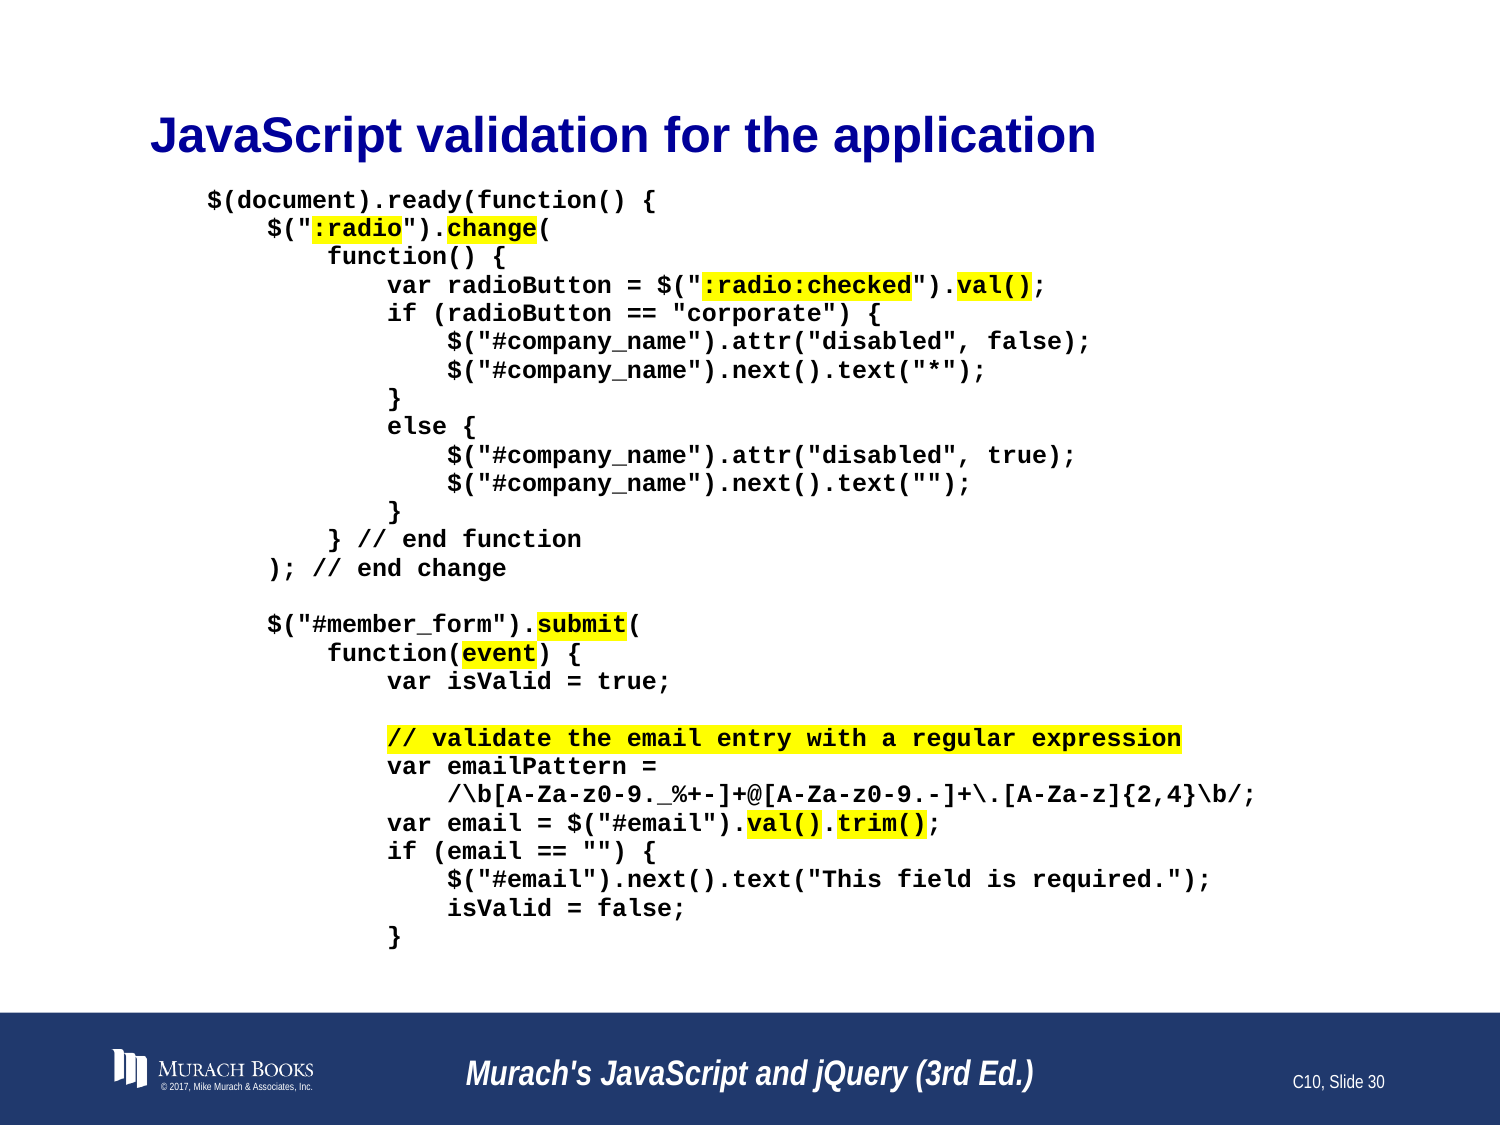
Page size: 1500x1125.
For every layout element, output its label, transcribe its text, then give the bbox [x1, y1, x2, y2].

slide_number C10, Slide 30 [1087, 1025, 1400, 1100]
footer © 2017, Mike Murach & Associates, Inc. [12, 1025, 463, 1100]
title JavaScript validation for the application [150, 102, 1350, 164]
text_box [149, 187, 1372, 1044]
slide_number Murach's JavaScript and jQuery (3rd Ed.) [463, 1052, 1050, 1100]
